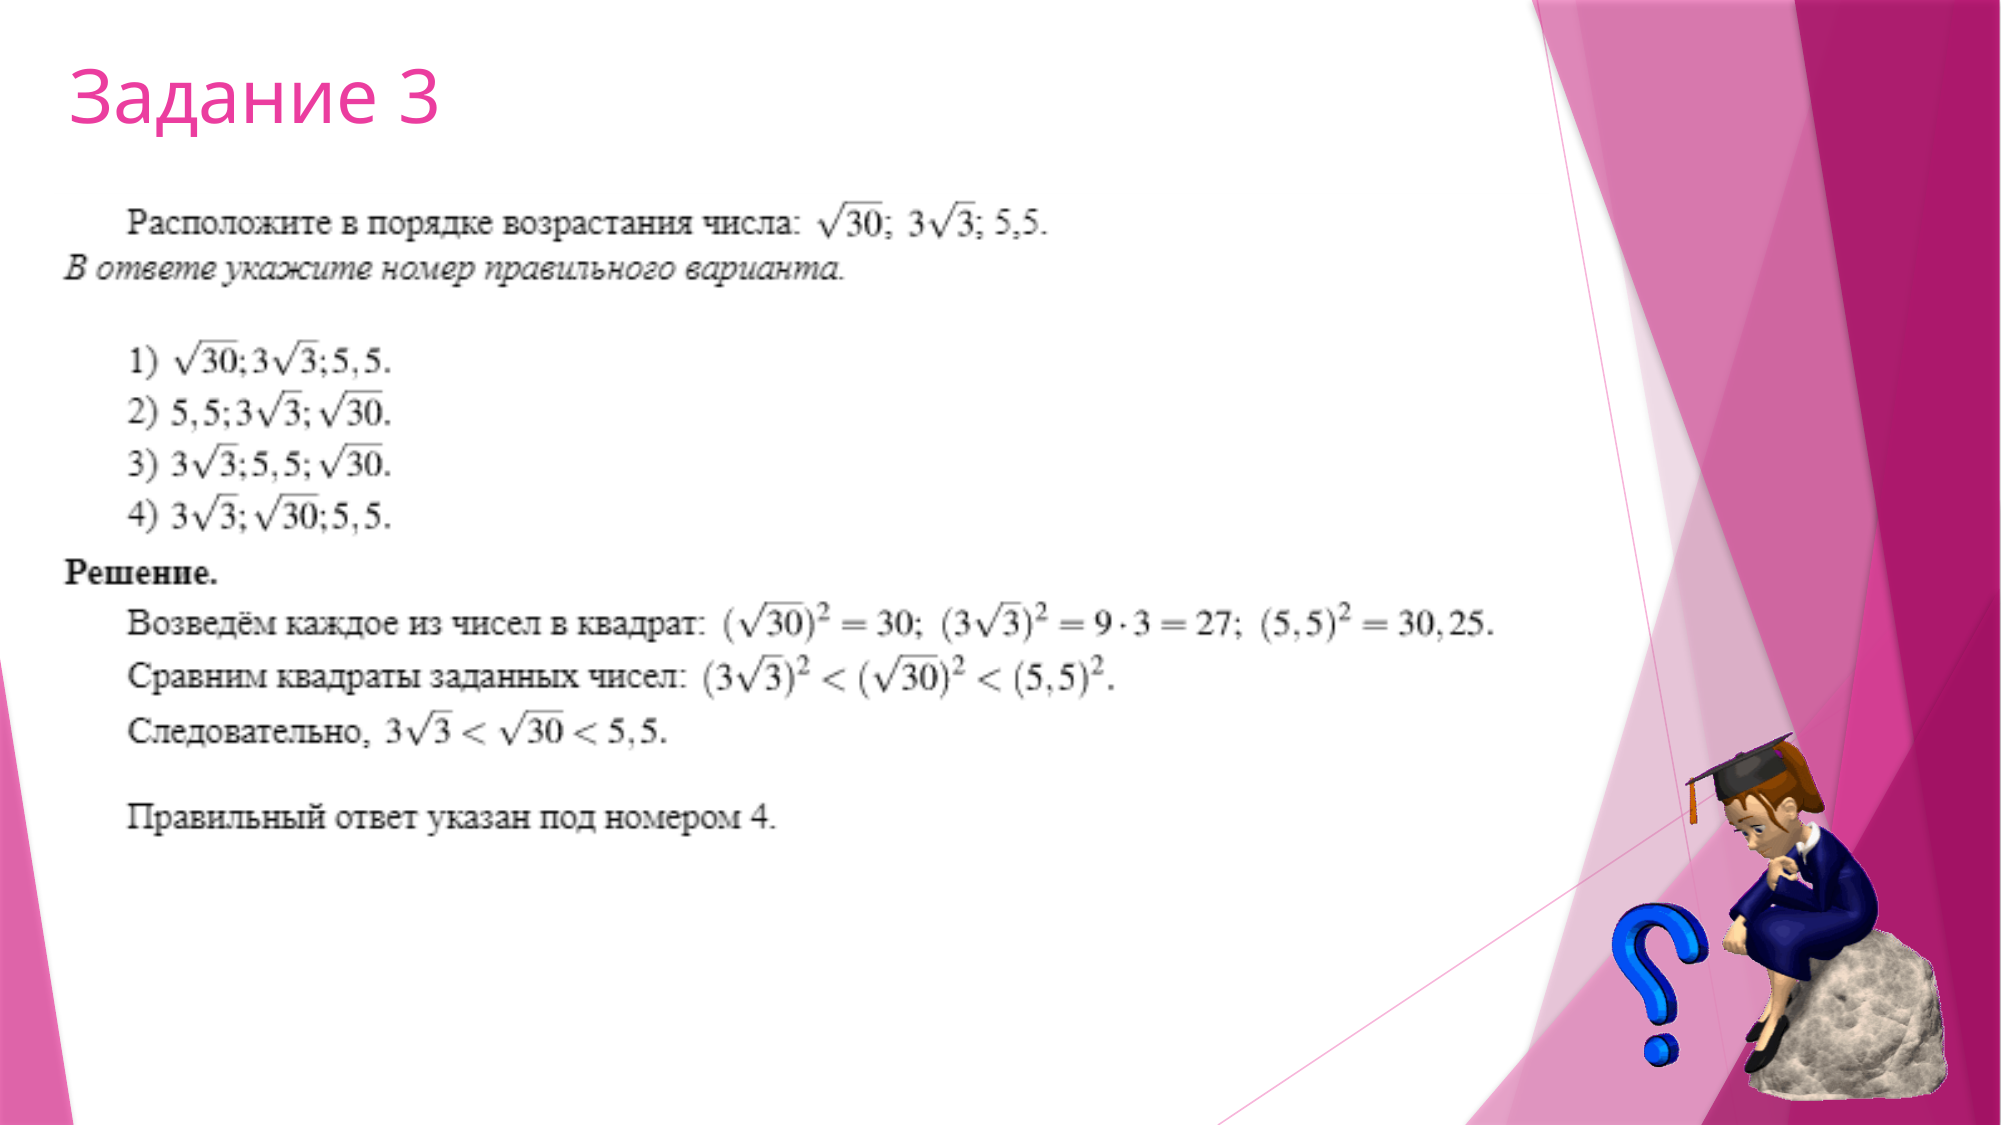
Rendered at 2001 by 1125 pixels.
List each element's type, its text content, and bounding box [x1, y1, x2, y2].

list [53, 192, 1550, 867]
picture [1585, 719, 1961, 1111]
title Задание 3 [54, 40, 1465, 191]
